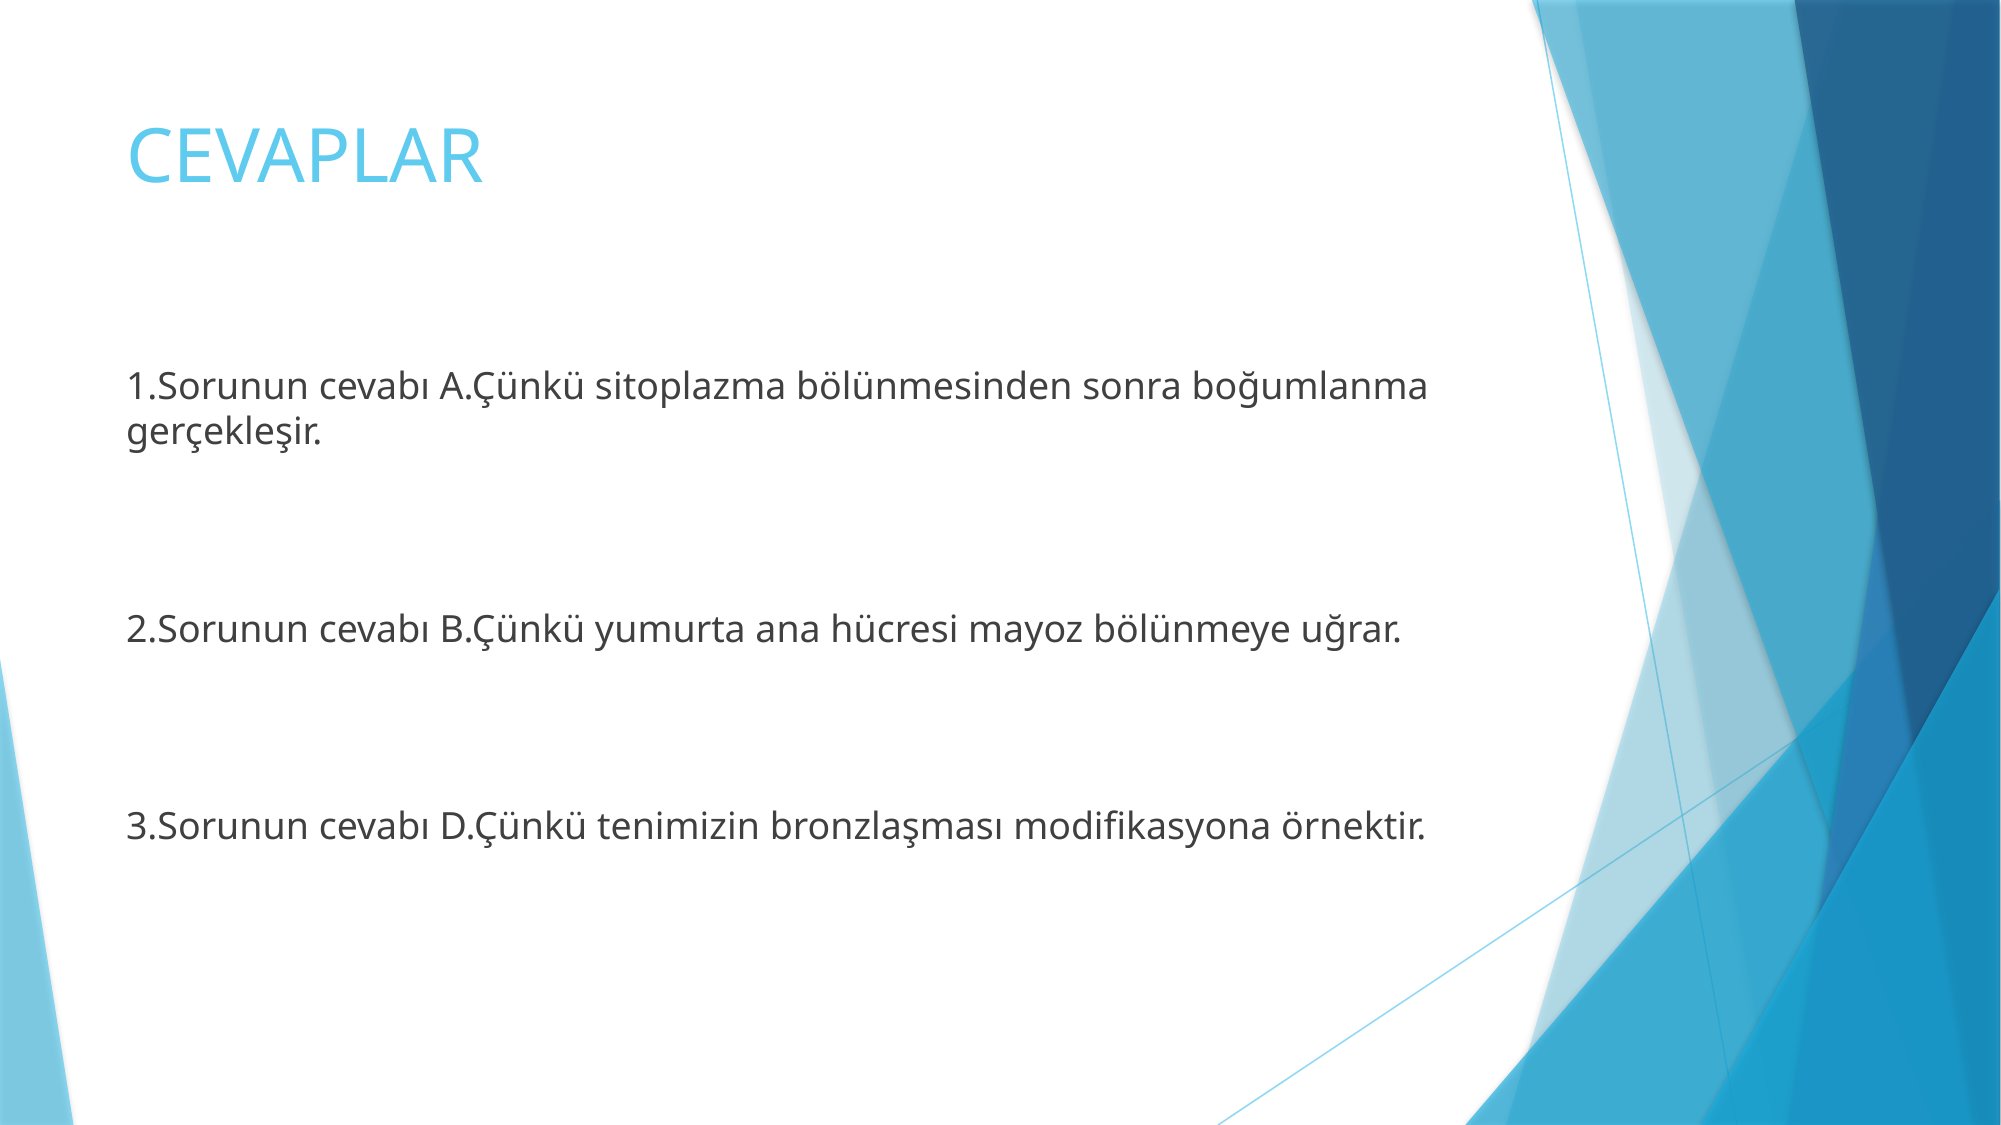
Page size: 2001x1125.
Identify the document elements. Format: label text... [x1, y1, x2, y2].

list 1.Sorunun cevabı A.Çünkü sitoplazma bölünmesinden sonra boğumlanma gerçekleşir. 2.Sorunun cevabı B.Çünkü yumurta ana hücresi mayoz bölünmeye uğrar. 3.Sorunun cevabı D.Çünkü tenimizin bronzlaşması modifikasyona örnektir. [111, 354, 1522, 992]
title CEVAPLAR [111, 99, 1522, 317]
